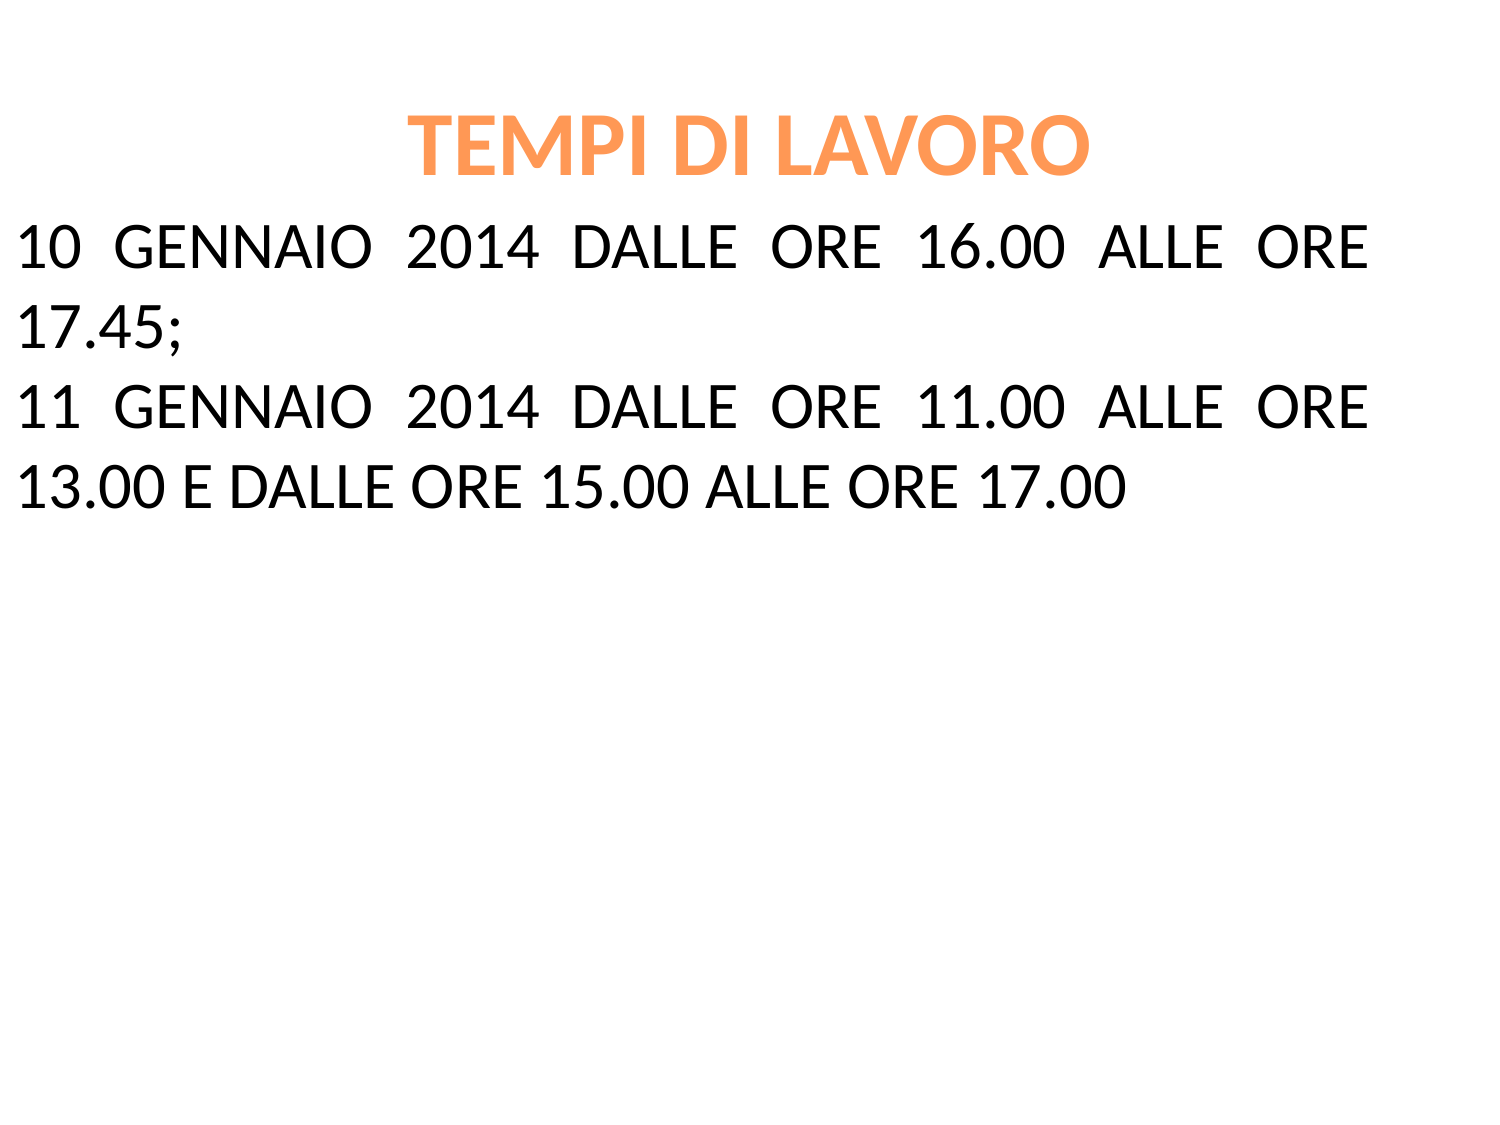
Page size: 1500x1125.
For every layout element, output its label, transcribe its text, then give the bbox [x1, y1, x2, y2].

title TEMPI DI LAVORO [75, 45, 1425, 233]
text_box 10 GENNAIO 2014 DALLE ORE 16.00 ALLE ORE 17.45; 11 GENNAIO 2014 DALLE ORE 11.00 ALLE ORE 13.00 E DALLE ORE 15.00 ALLE ORE 17.00 [0, 195, 1386, 530]
